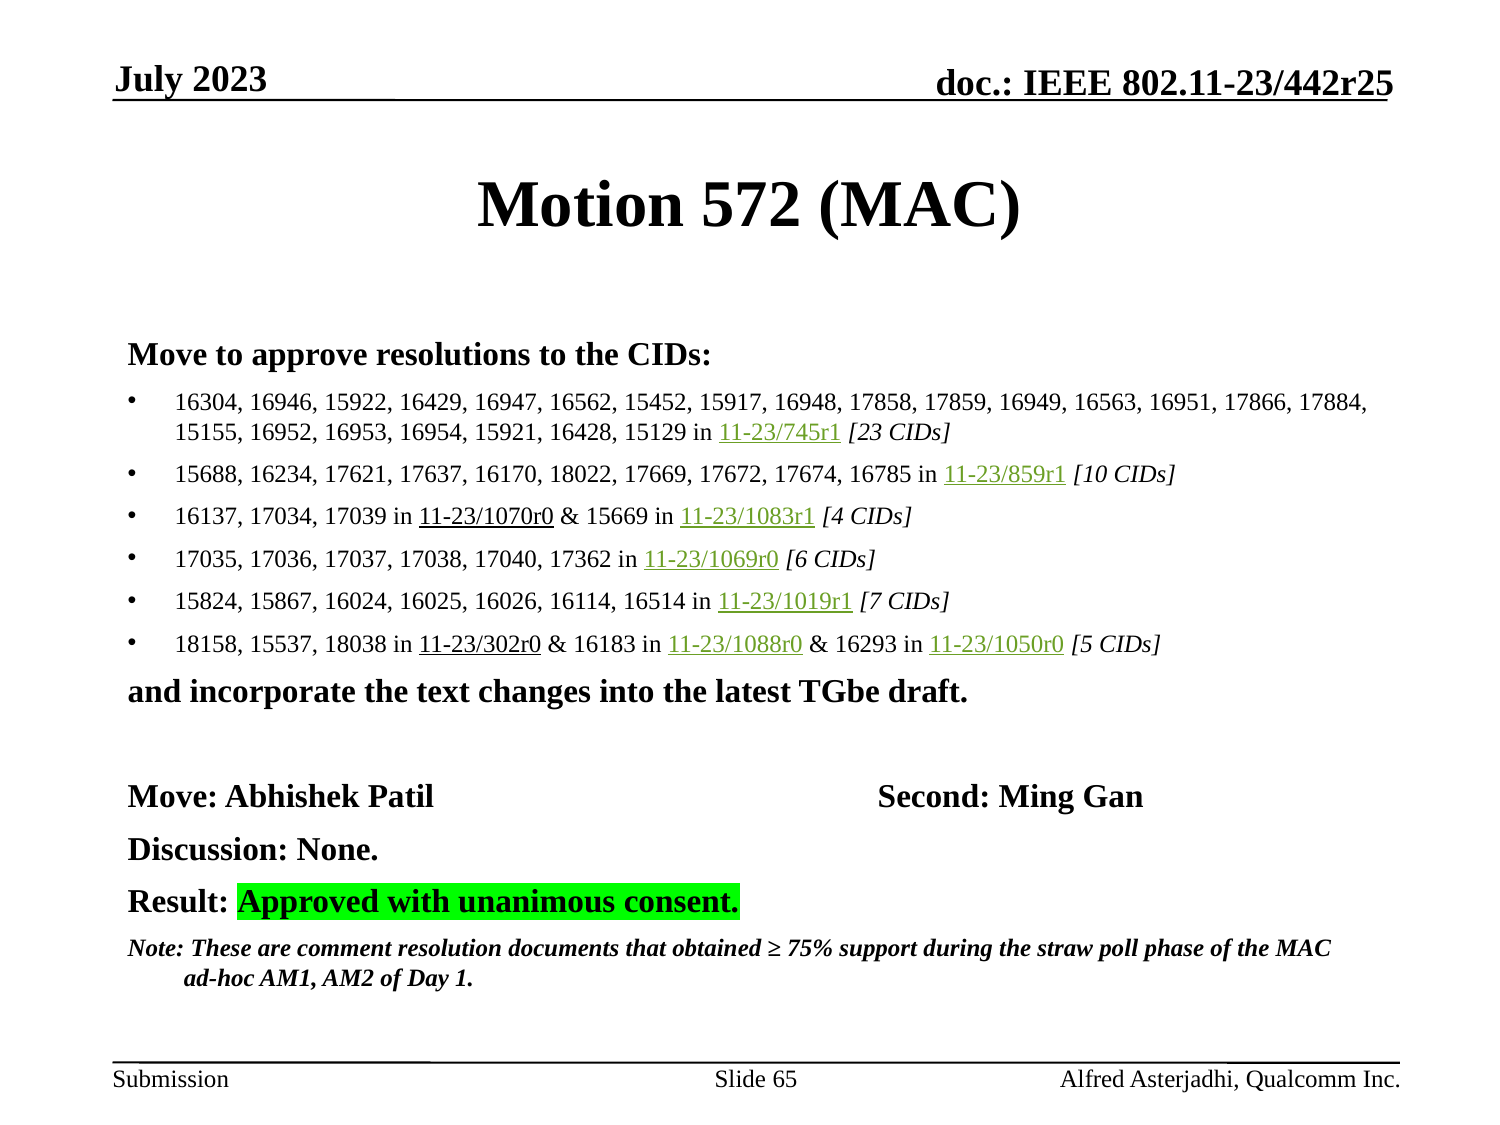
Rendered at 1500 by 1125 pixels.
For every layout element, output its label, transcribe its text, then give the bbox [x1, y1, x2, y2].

list Move to approve resolutions to the CIDs: 16304, 16946, 15922, 16429, 16947, 16562, 15452, 15917, 16948, 17858, 17859, 16949, 16563, 16951, 17866, 17884, 15155, 16952, 16953, 16954, 15921, 16428, 15129 in 11-23/745r1 [23 CIDs] 15688, 16234, 17621, 17637, 16170, 18022, 17669, 17672, 17674, 16785 in 11-23/859r1 [10 CIDs] 16137, 17034, 17039 in 11-23/1070r0 & 15669 in 11-23/1083r1 [4 CIDs] 17035, 17036, 17037, 17038, 17040, 17362 in 11-23/1069r0 [6 CIDs] 15824, 15867, 16024, 16025, 16026, 16114, 16514 in 11-23/1019r1 [7 CIDs] 18158, 15537, 18038 in 11-23/302r0 & 16183 in 11-23/1088r0 & 16293 in 11-23/1050r0 [5 CIDs] and incorporate the text changes into the latest TGbe draft. Move: Abhishek Patil Second: Ming Gan Discussion: None. Result: Approved with unanimous consent. Note: These are comment resolution documents that obtained ≥ 75% support during the straw poll phase of the MAC ad-hoc AM1, AM2 of Day 1. [112, 324, 1388, 1063]
footer Alfred Asterjadhi, Qualcomm Inc. [878, 1061, 1402, 1093]
slide_number Slide 65 [712, 1061, 800, 1123]
title Motion 572 (MAC) [112, 112, 1388, 288]
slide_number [114, 54, 423, 100]
